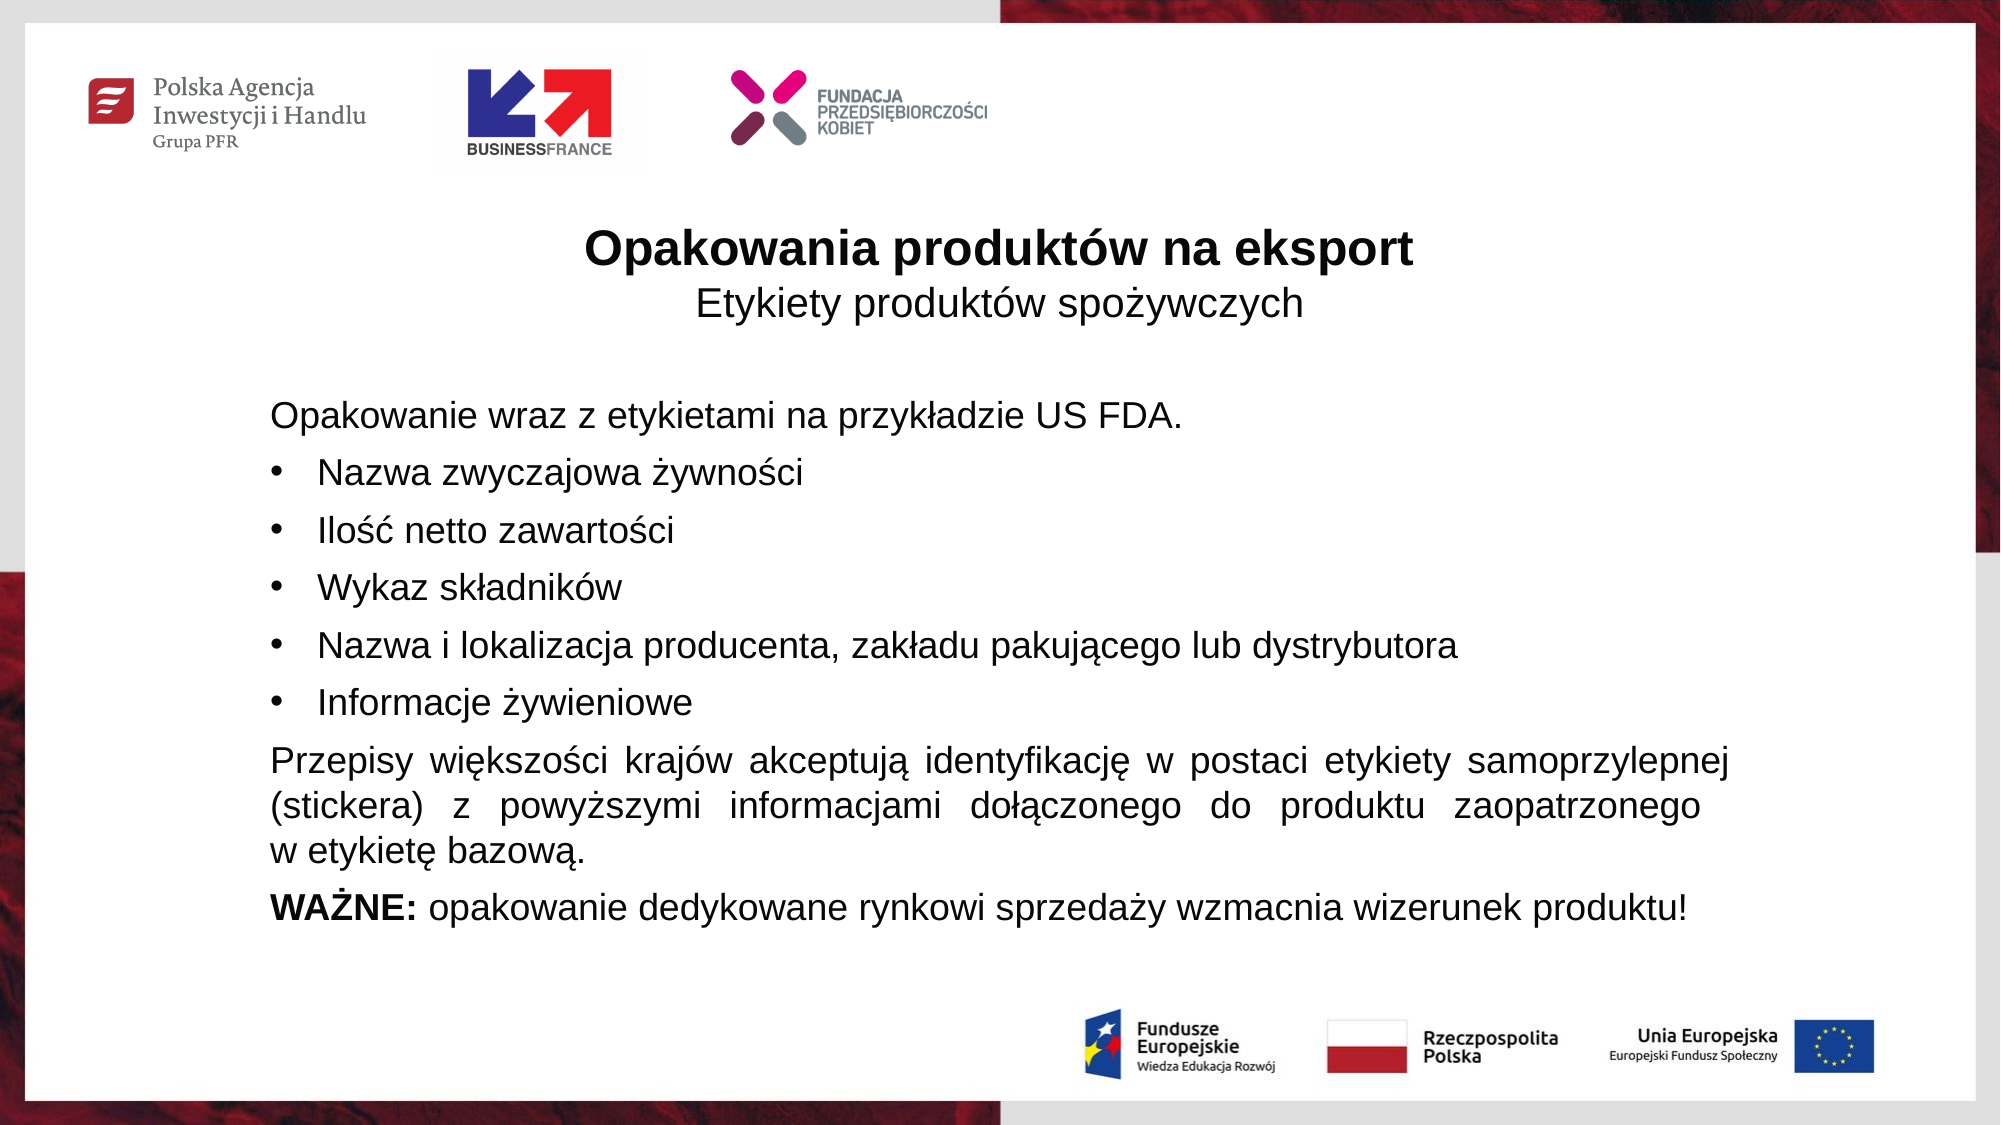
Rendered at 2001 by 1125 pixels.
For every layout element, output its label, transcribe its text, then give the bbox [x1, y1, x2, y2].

text_box Opakowanie wraz z etykietami na przykładzie US FDA. Nazwa zwyczajowa żywności Ilość netto zawartości Wykaz składników Nazwa i lokalizacja producenta, zakładu pakującego lub dystrybutora Informacje żywieniowe Przepisy większości krajów akceptują identyfikację w postaci etykiety samoprzylepnej (stickera) z powyższymi informacjami dołączonego do produktu zaopatrzonego w etykietę bazową. WAŻNE: opakowanie dedykowane rynkowi sprzedaży wzmacnia wizerunek produktu! [265, 386, 1734, 933]
text_box Opakowania produktów na eksport Etykiety produktów spożywczych [453, 211, 1547, 330]
picture [0, 0, 2001, 1125]
